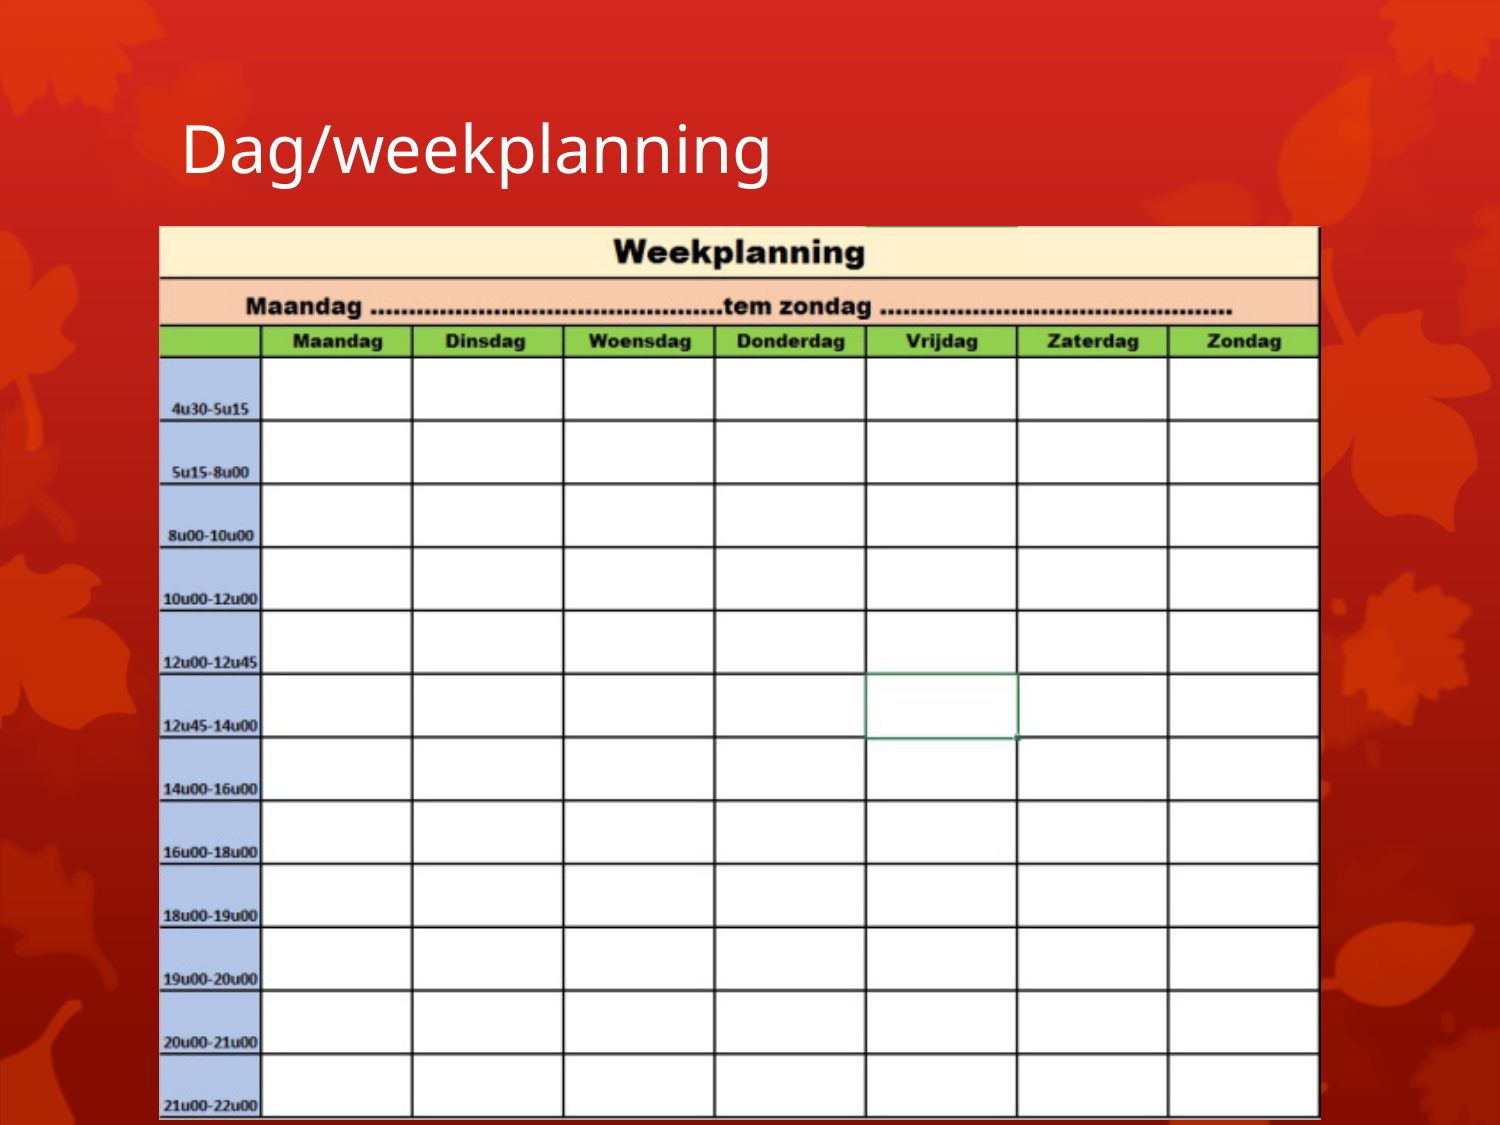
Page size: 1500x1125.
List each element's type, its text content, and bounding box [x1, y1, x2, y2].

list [158, 225, 1321, 1121]
title Dag/weekplanning [165, 110, 1335, 263]
